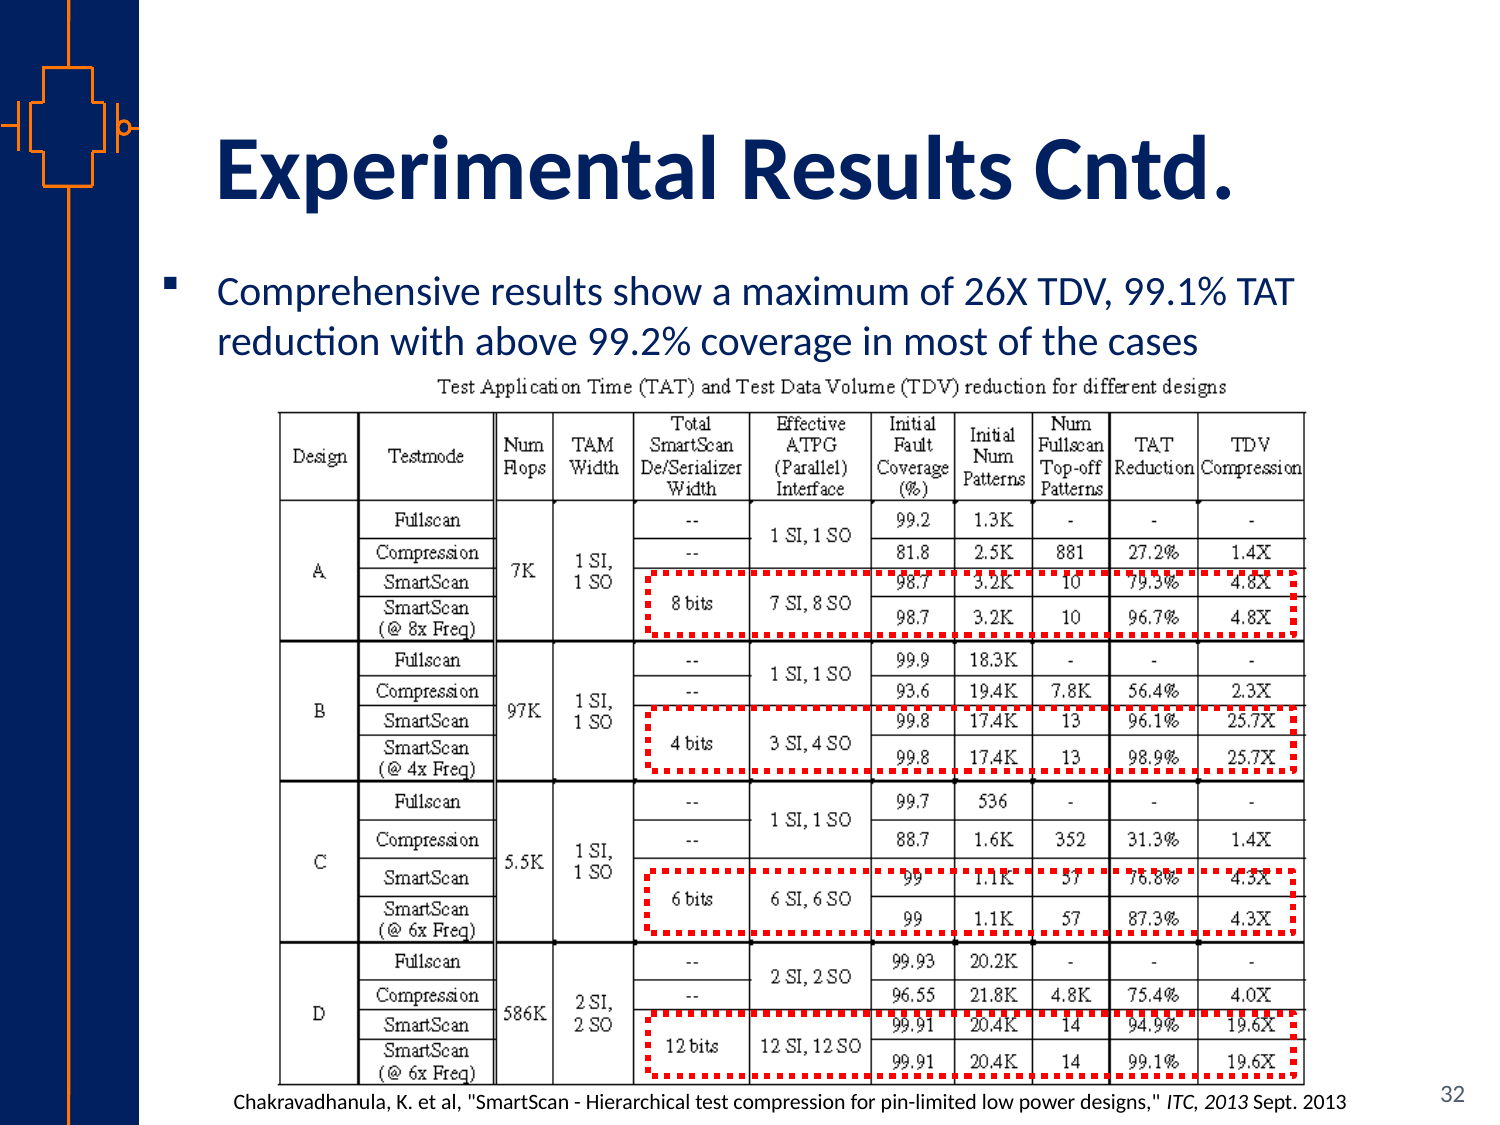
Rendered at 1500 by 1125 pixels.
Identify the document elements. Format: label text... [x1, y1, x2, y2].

text_box Chakravadhanula, K. et al, "SmartScan - Hierarchical test compression for pin-limited low power designs," ITC, 2013 Sept. 2013 [218, 1080, 1377, 1122]
title Experimental Results Cntd. [200, 37, 1388, 225]
picture [271, 364, 1312, 1094]
slide_number 32 [1425, 1062, 1488, 1123]
list Comprehensive results show a maximum of 26X TDV, 99.1% TAT reduction with above 99.2% coverage in most of the cases [145, 256, 1413, 982]
